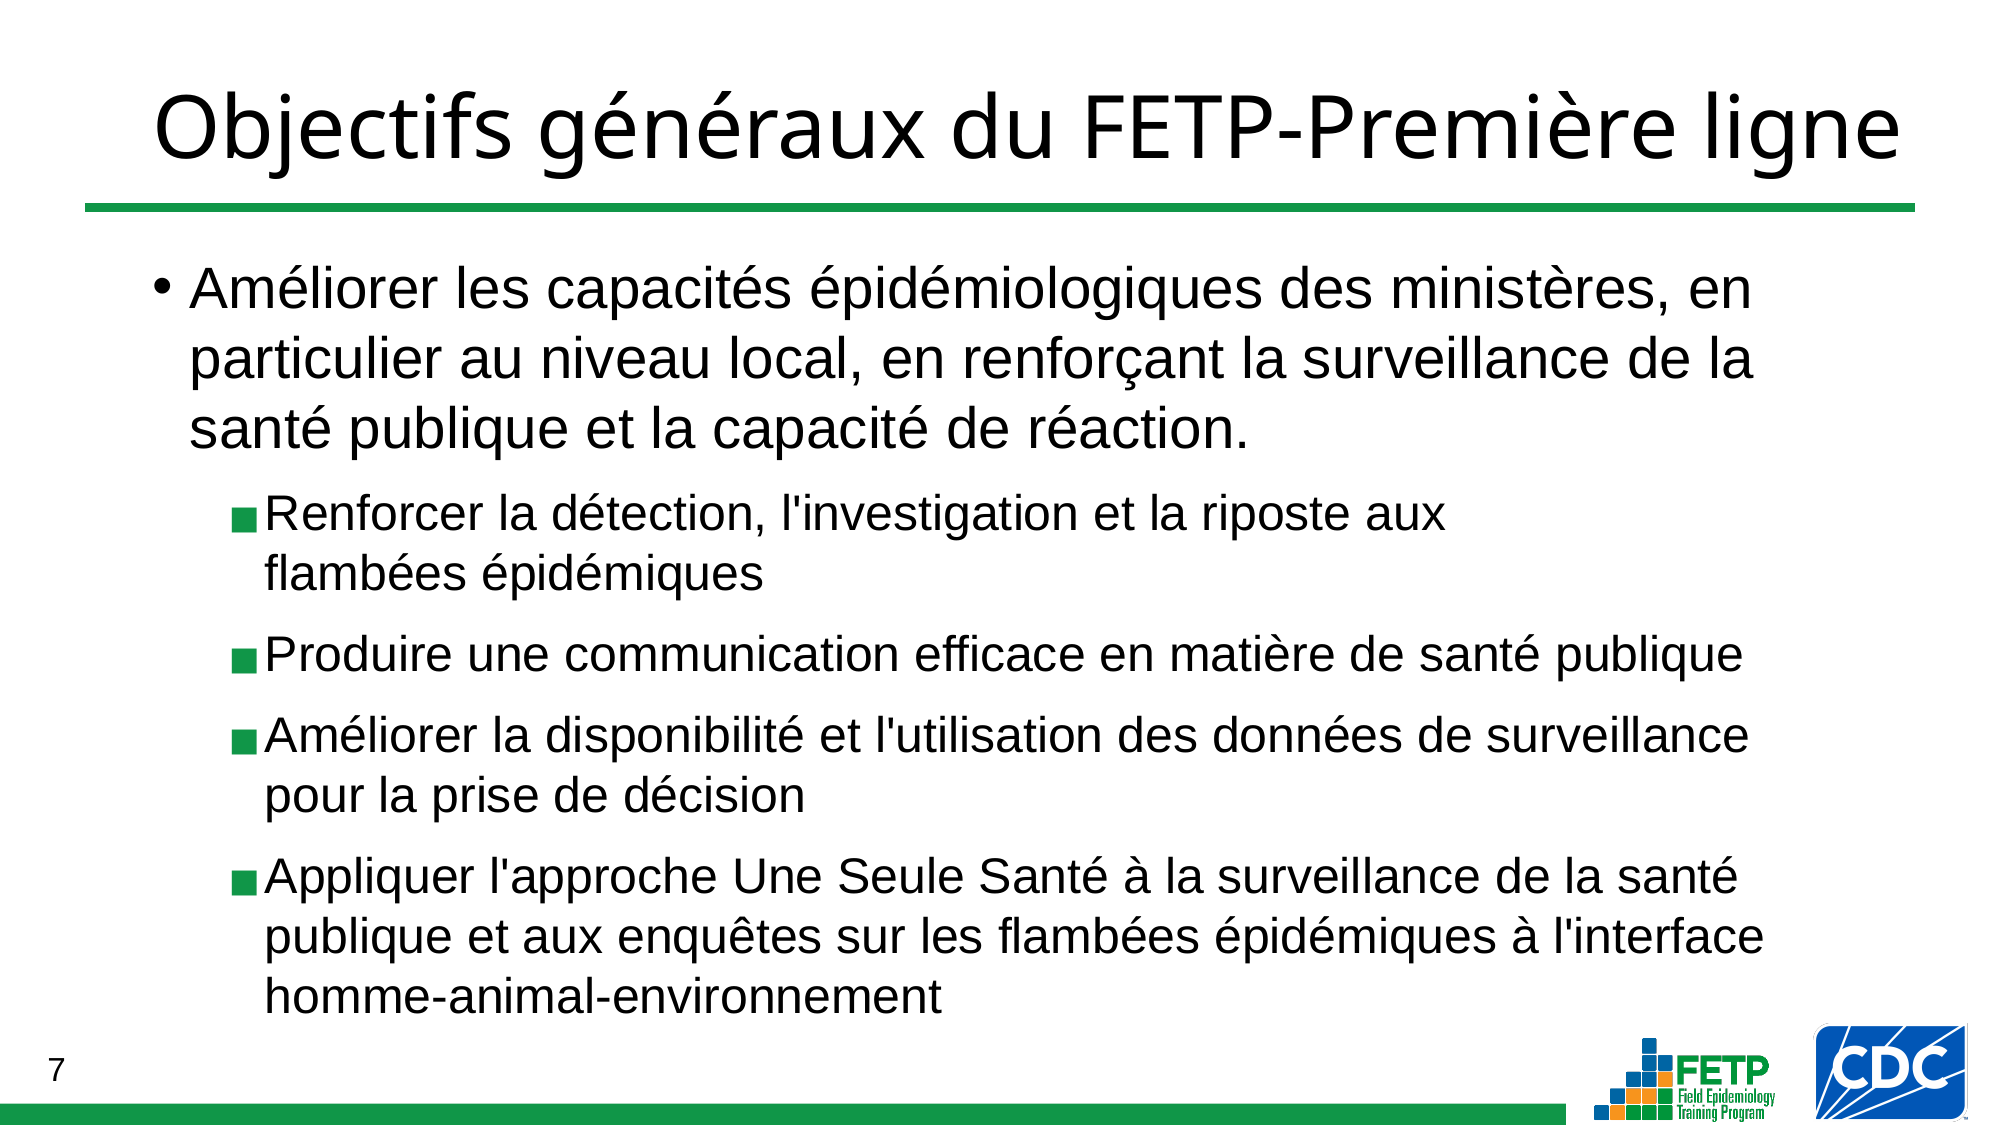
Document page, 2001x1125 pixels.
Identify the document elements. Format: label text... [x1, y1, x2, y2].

picture [1813, 1023, 1968, 1122]
picture [1594, 1038, 1775, 1122]
title Objectifs généraux du FETP-Première ligne [137, 75, 1969, 207]
list Améliorer les capacités épidémiologiques des ministères, en particulier au niveau local, en renforçant la surveillance de la santé publique et la capacité de réaction. Renforcer la détection, l'investigation et la riposte aux flambées épidémiques Produire une communication efficace en matière de santé publique Améliorer la disponibilité et l'utilisation des données de surveillance pour la prise de décision Appliquer l'approche Une Seule Santé à la surveillance de la santé publique et aux enquêtes sur les flambées épidémiques à l'interface homme-animal-environnement [137, 242, 1863, 1004]
